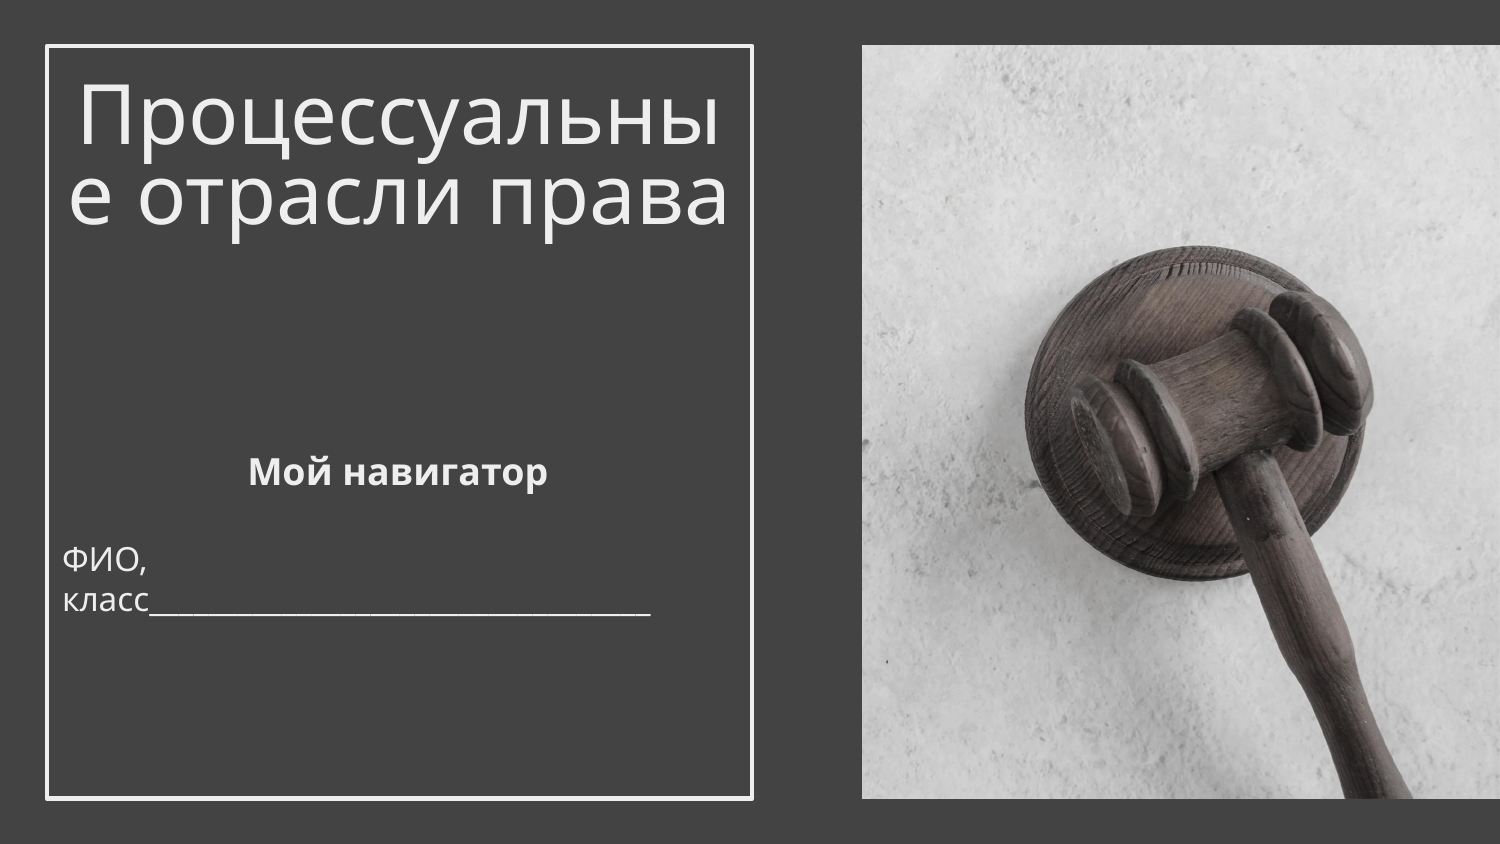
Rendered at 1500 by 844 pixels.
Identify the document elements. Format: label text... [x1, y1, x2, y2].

subtitle Мой навигатор ФИО, класс__________________________________ [47, 433, 749, 616]
picture [862, 45, 1500, 799]
text_box [47, 45, 752, 799]
title Процессуальные отрасли права [50, 46, 749, 256]
